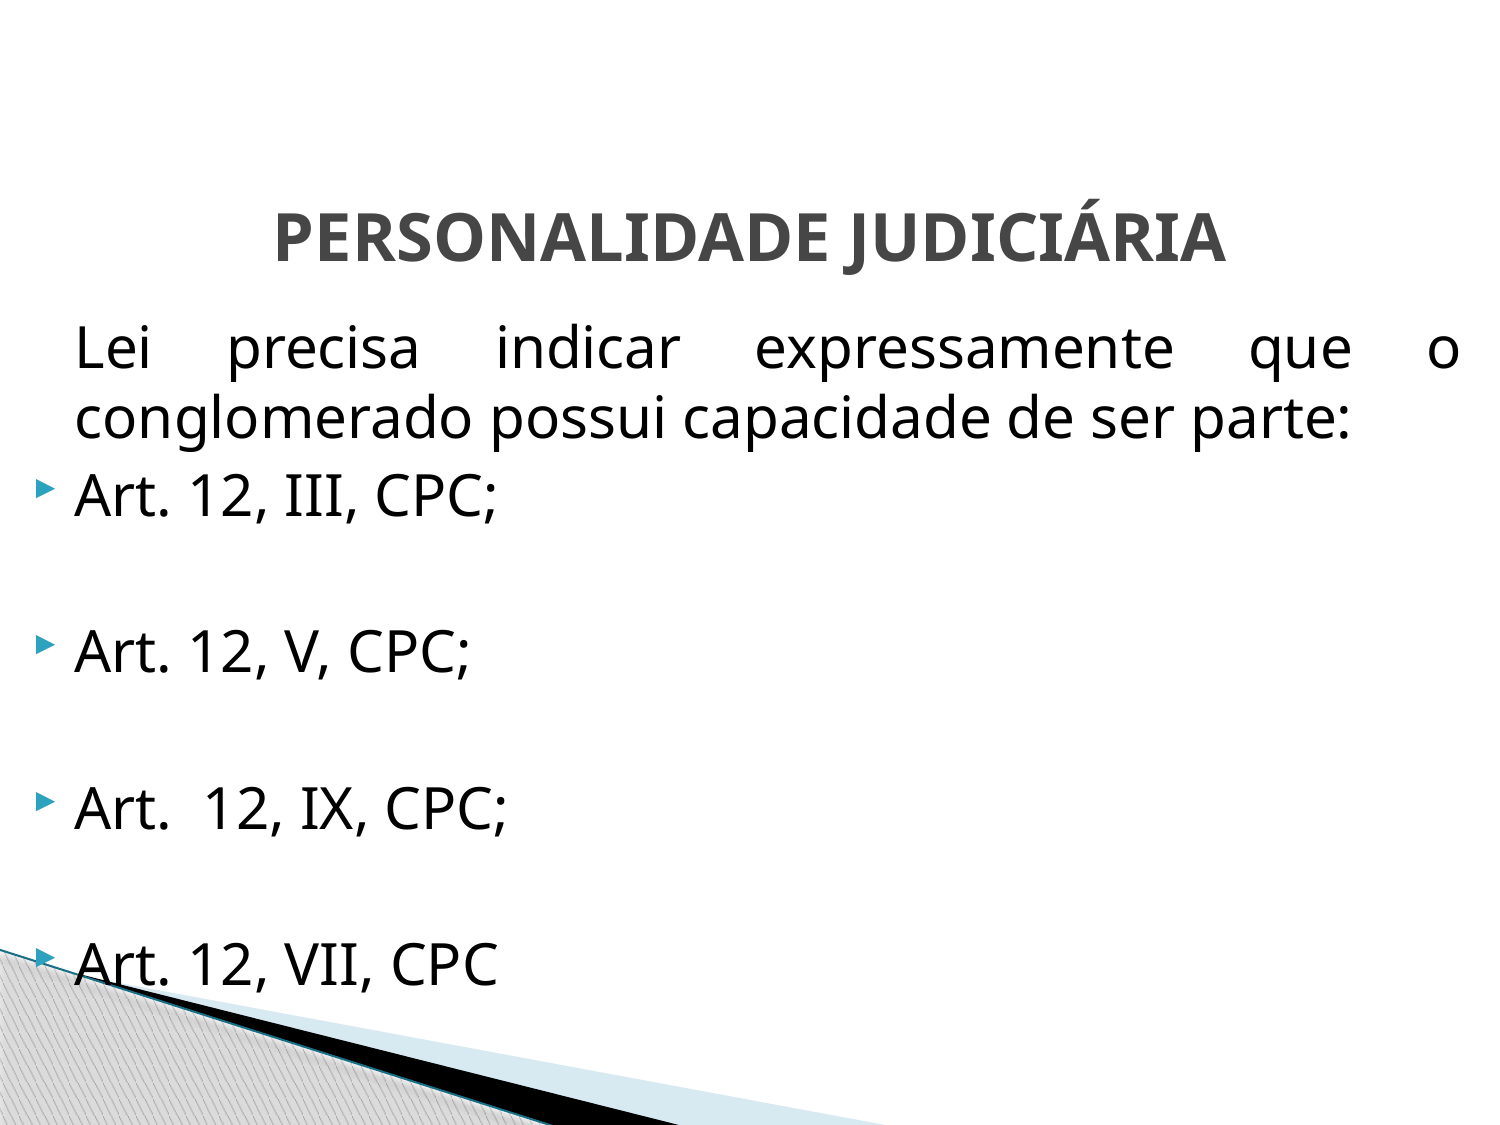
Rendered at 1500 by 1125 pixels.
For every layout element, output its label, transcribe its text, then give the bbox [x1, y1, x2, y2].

title PERSONALIDADE JUDICIÁRIA [0, 187, 1500, 282]
list Lei precisa indicar expressamente que o conglomerado possui capacidade de ser parte: Art. 12, III, CPC; Art. 12, V, CPC; Art. 12, IX, CPC; Art. 12, VII, CPC [0, 234, 1477, 1125]
